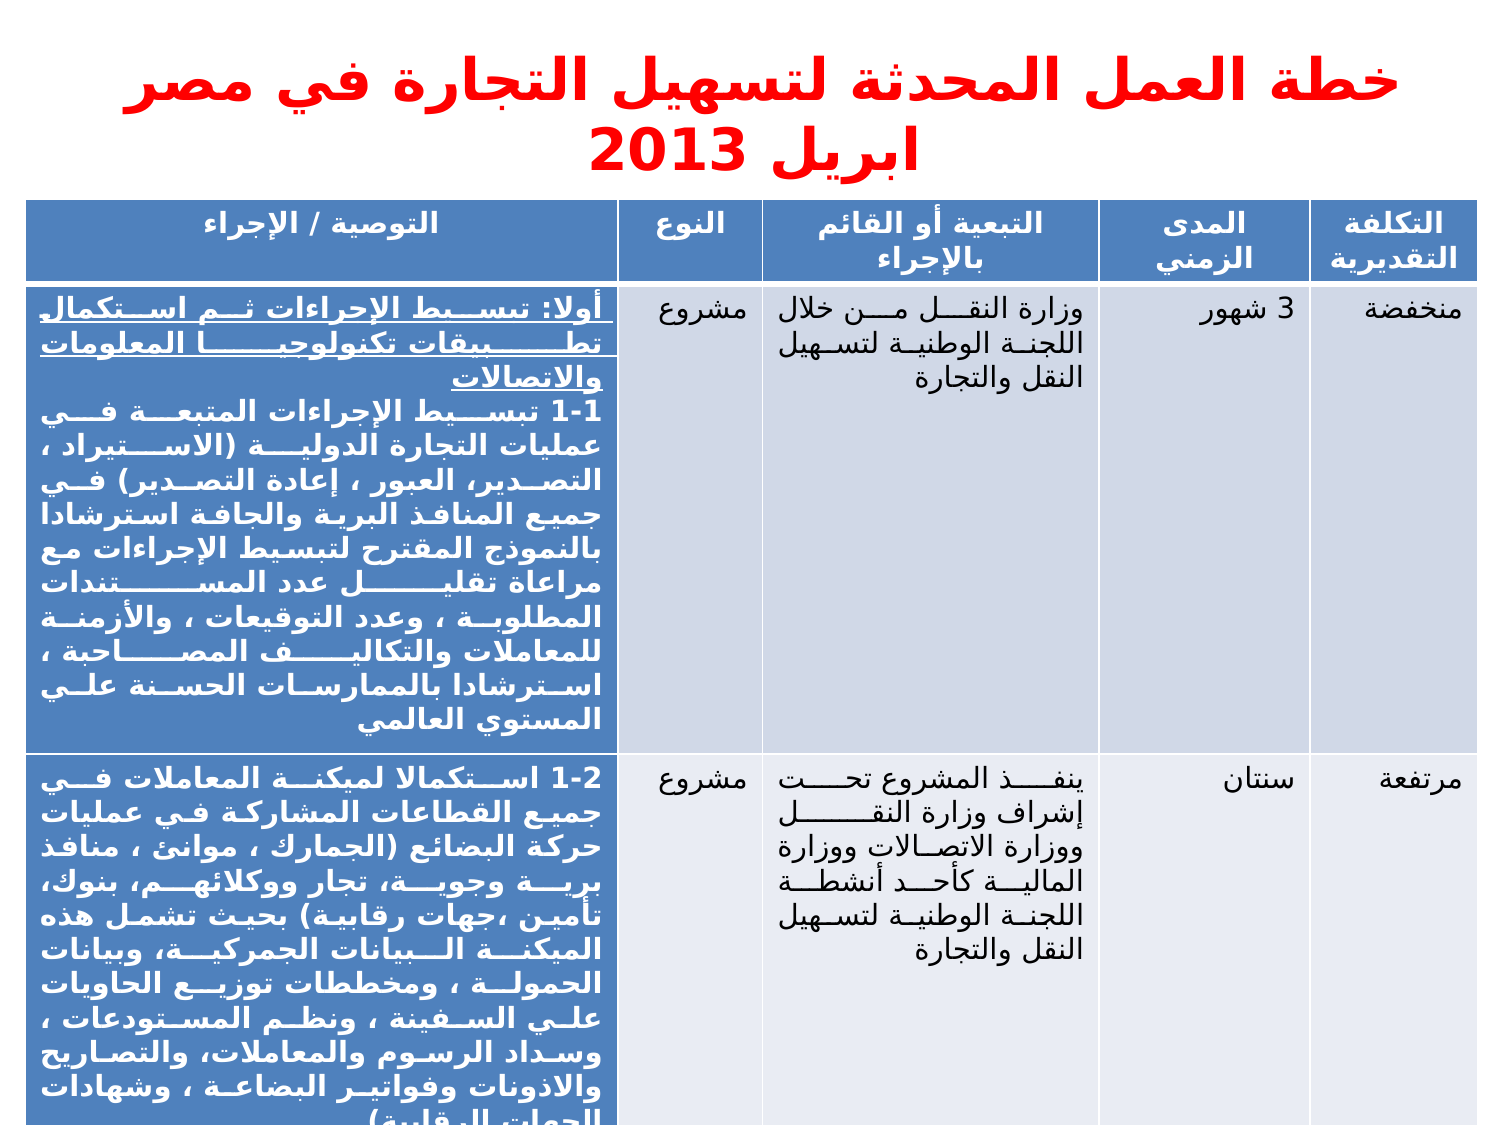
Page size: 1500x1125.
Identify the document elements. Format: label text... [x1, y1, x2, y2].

table_header المدى الزمني [1100, 200, 1309, 281]
table_cell 3 شهور [1100, 287, 1309, 753]
table_header النوع [619, 200, 762, 281]
table_cell 1-2 استكمالا لميكنة المعاملات في جميع القطاعات المشاركة في عمليات حركة البضائع (الجمارك ، موانئ ، منافذ برية وجوية، تجار ووكلائهم، بنوك، تأمين ،جهات رقابية) بحيث تشمل هذه الميكنة البيانات الجمركية، وبيانات الحمولة ، ومخططات توزيع الحاويات علي السفينة ، ونظم المستودعات ، وسداد الرسوم والمعاملات، والتصاريح والاذونات وفواتير البضاعة ، وشهادات الجهات الرقابية) [26, 755, 617, 1125]
table_cell ينفذ المشروع تحت إشراف وزارة النقل ووزارة الاتصالات ووزارة المالية كأحد أنشطة اللجنة الوطنية لتسهيل النقل والتجارة [763, 755, 1098, 1125]
table_header التوصية / الإجراء [26, 200, 617, 281]
table_cell مرتفعة [1311, 755, 1477, 1125]
table_cell وزارة النقل من خلال اللجنة الوطنية لتسهيل النقل والتجارة [763, 287, 1098, 753]
table_cell سنتان [1100, 755, 1309, 1125]
table_cell أولا: تبسيط الإجراءات ثم استكمال تطبيقات تكنولوجيا المعلومات والاتصالات 1-1 تبسيط الإجراءات المتبعة في عمليات التجارة الدولية (الاستيراد ، التصدير، العبور ، إعادة التصدير) في جميع المنافذ البرية والجافة استرشادا بالنموذج المقترح لتبسيط الإجراءات مع مراعاة تقليل عدد المستندات المطلوبة ، وعدد التوقيعات ، والأزمنة للمعاملات والتكاليف المصاحبة ، استرشادا بالممارسات الحسنة علي المستوي العالمي [26, 287, 617, 753]
table_cell منخفضة [1311, 287, 1477, 753]
table_cell مشروع [619, 755, 762, 1125]
table_cell مشروع [619, 287, 762, 753]
text_box خطة العمل المحدثة لتسهيل التجارة في مصر ابريل 2013 [17, 35, 1471, 190]
table_header التكلفة التقديرية [1311, 200, 1477, 281]
table_header التبعية أو القائم بالإجراء [763, 200, 1098, 281]
